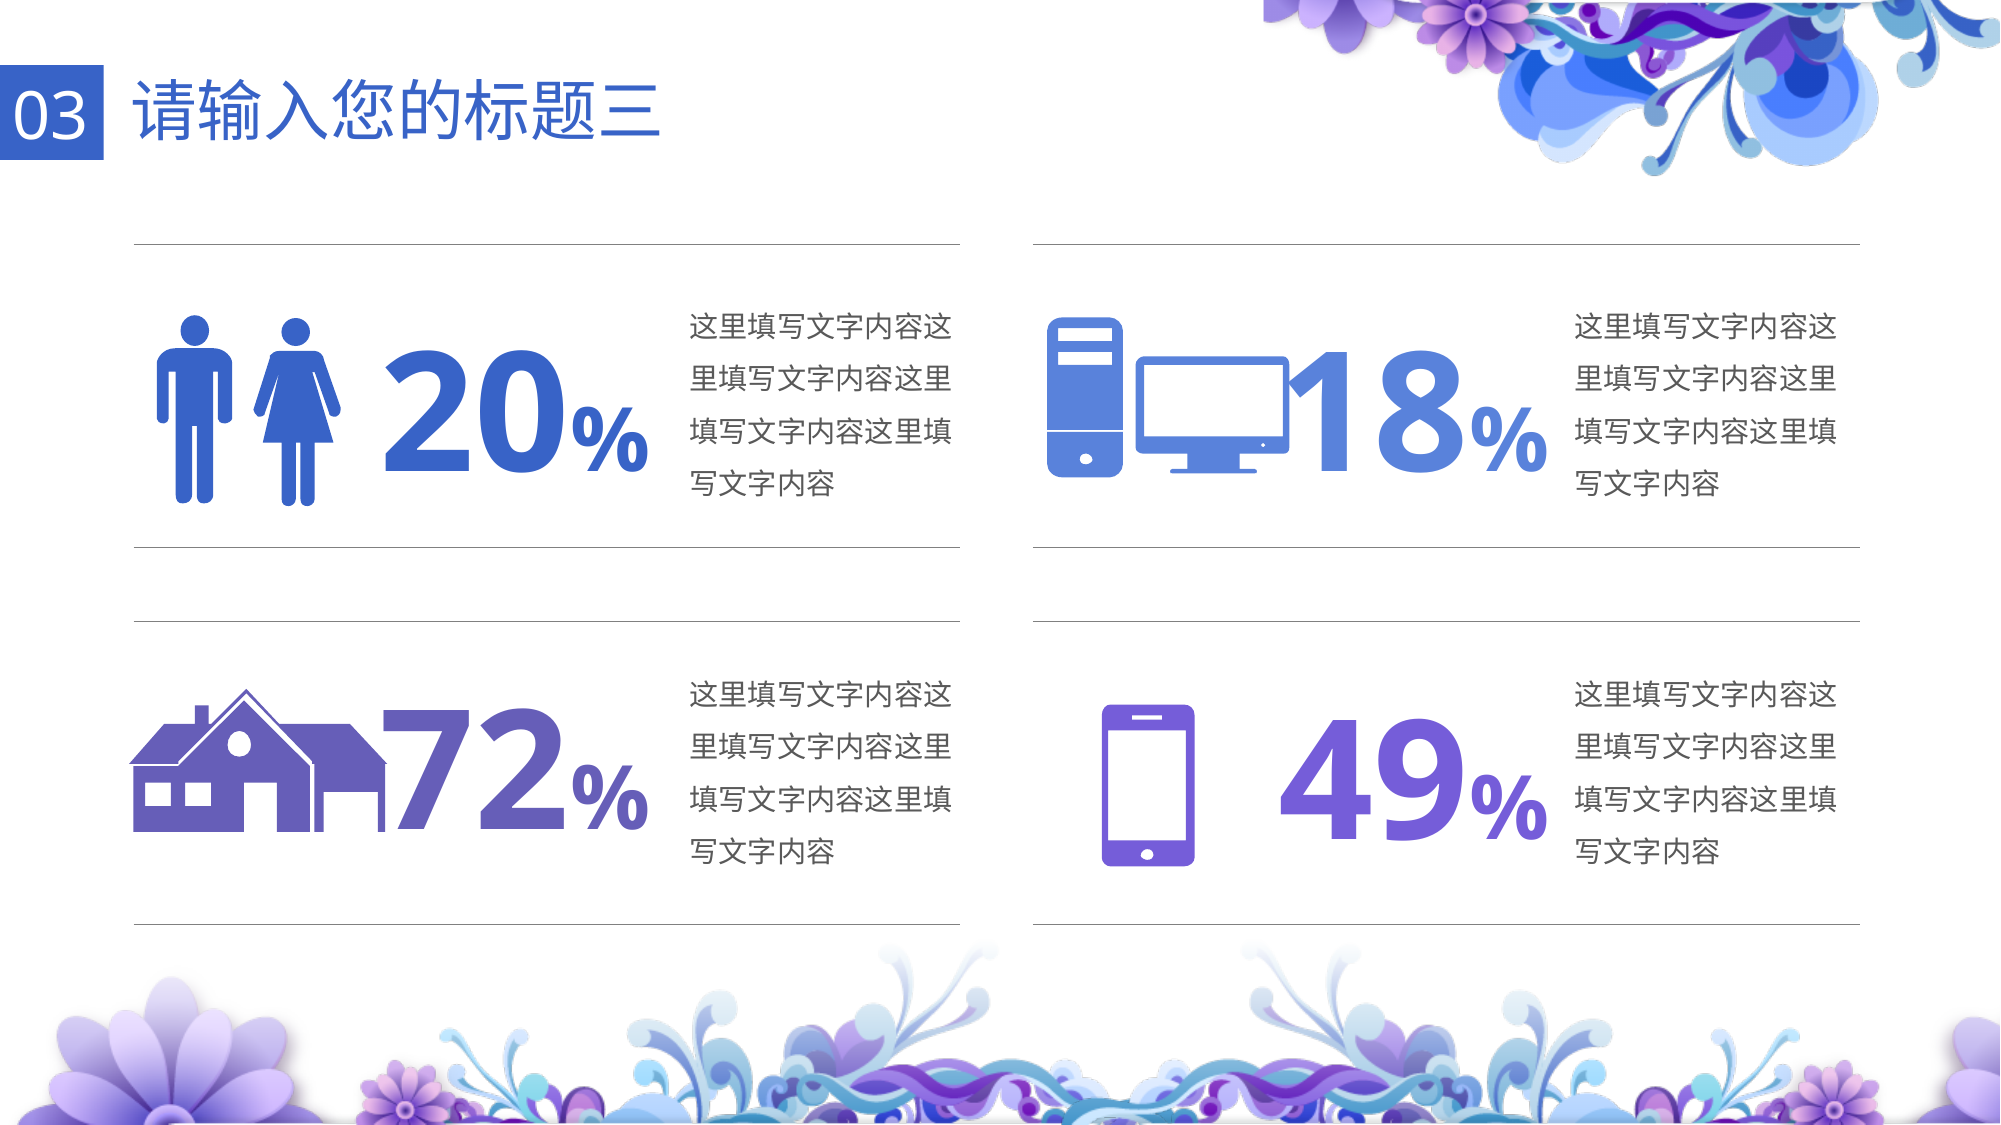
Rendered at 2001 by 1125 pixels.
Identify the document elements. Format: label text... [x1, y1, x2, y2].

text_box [1047, 317, 1290, 478]
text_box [0, 793, 2000, 1125]
text_box 这里填写文字内容这里填写文字内容这里填写文字内容这里填写文字内容 [1559, 283, 1875, 508]
picture [1264, 0, 2000, 244]
text_box [1101, 704, 1195, 793]
text_box 49% [1263, 665, 1559, 793]
text_box 这里填写文字内容这里填写文字内容这里填写文字内容这里填写文字内容 [1559, 651, 1875, 793]
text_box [156, 315, 341, 507]
text_box 20% [364, 297, 666, 513]
text_box 72% [364, 655, 666, 793]
text_box 03 [0, 65, 104, 160]
text_box 请输入您的标题三 [115, 61, 679, 157]
picture [1560, 245, 1750, 486]
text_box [129, 688, 388, 832]
text_box 这里填写文字内容这里填写文字内容这里填写文字内容这里填写文字内容 [674, 651, 991, 793]
text_box 18% [1263, 297, 1565, 513]
text_box 这里填写文字内容这里填写文字内容这里填写文字内容这里填写文字内容 [674, 283, 991, 508]
